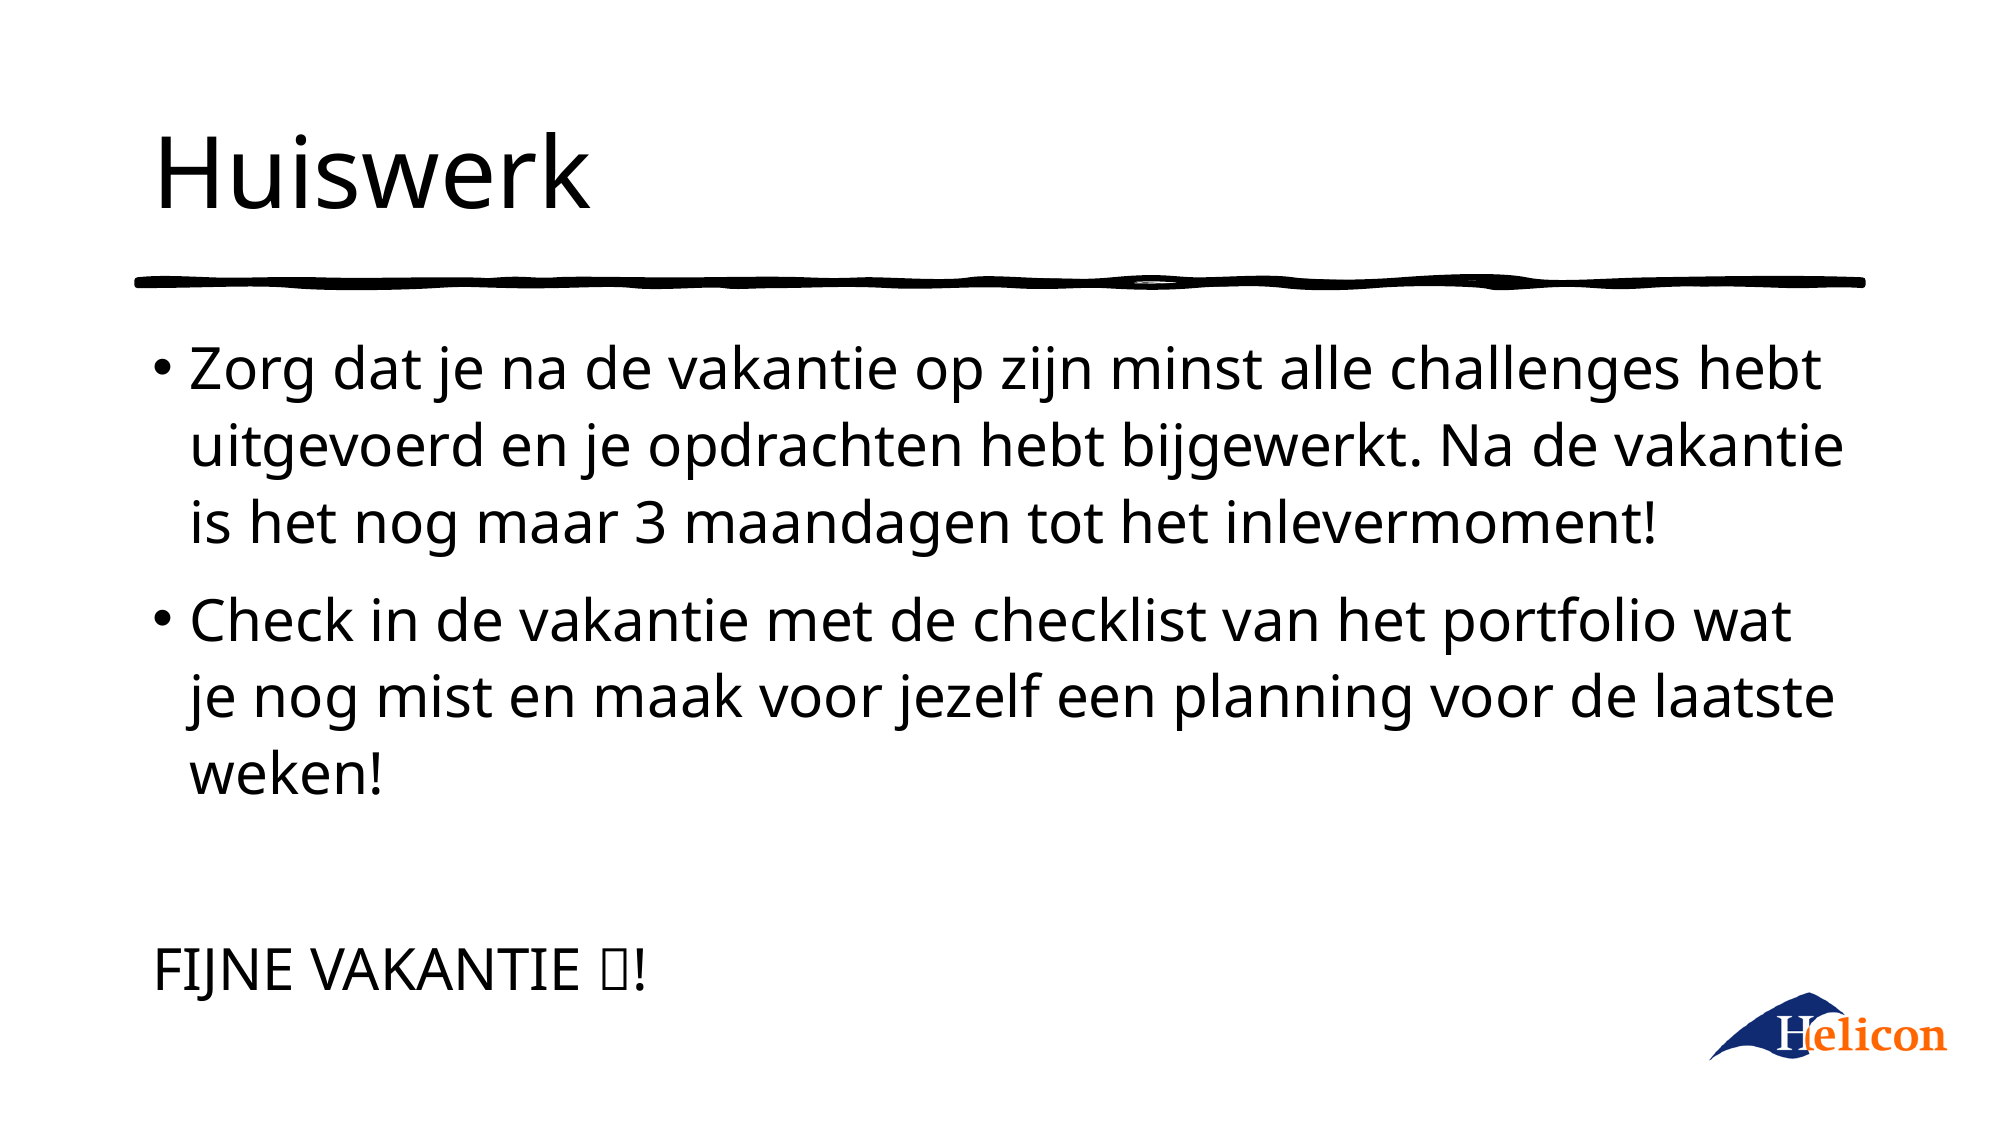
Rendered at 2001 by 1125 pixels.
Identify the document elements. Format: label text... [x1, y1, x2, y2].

title Huiswerk [137, 59, 1863, 278]
picture [1671, 952, 2000, 1125]
list Zorg dat je na de vakantie op zijn minst alle challenges hebt uitgevoerd en je opdrachten hebt bijgewerkt. Na de vakantie is het nog maar 3 maandagen tot het inlevermoment! Check in de vakantie met de checklist van het portfolio wat je nog mist en maak voor jezelf een planning voor de laatste weken! FIJNE VAKANTIE ! [137, 316, 1863, 1014]
